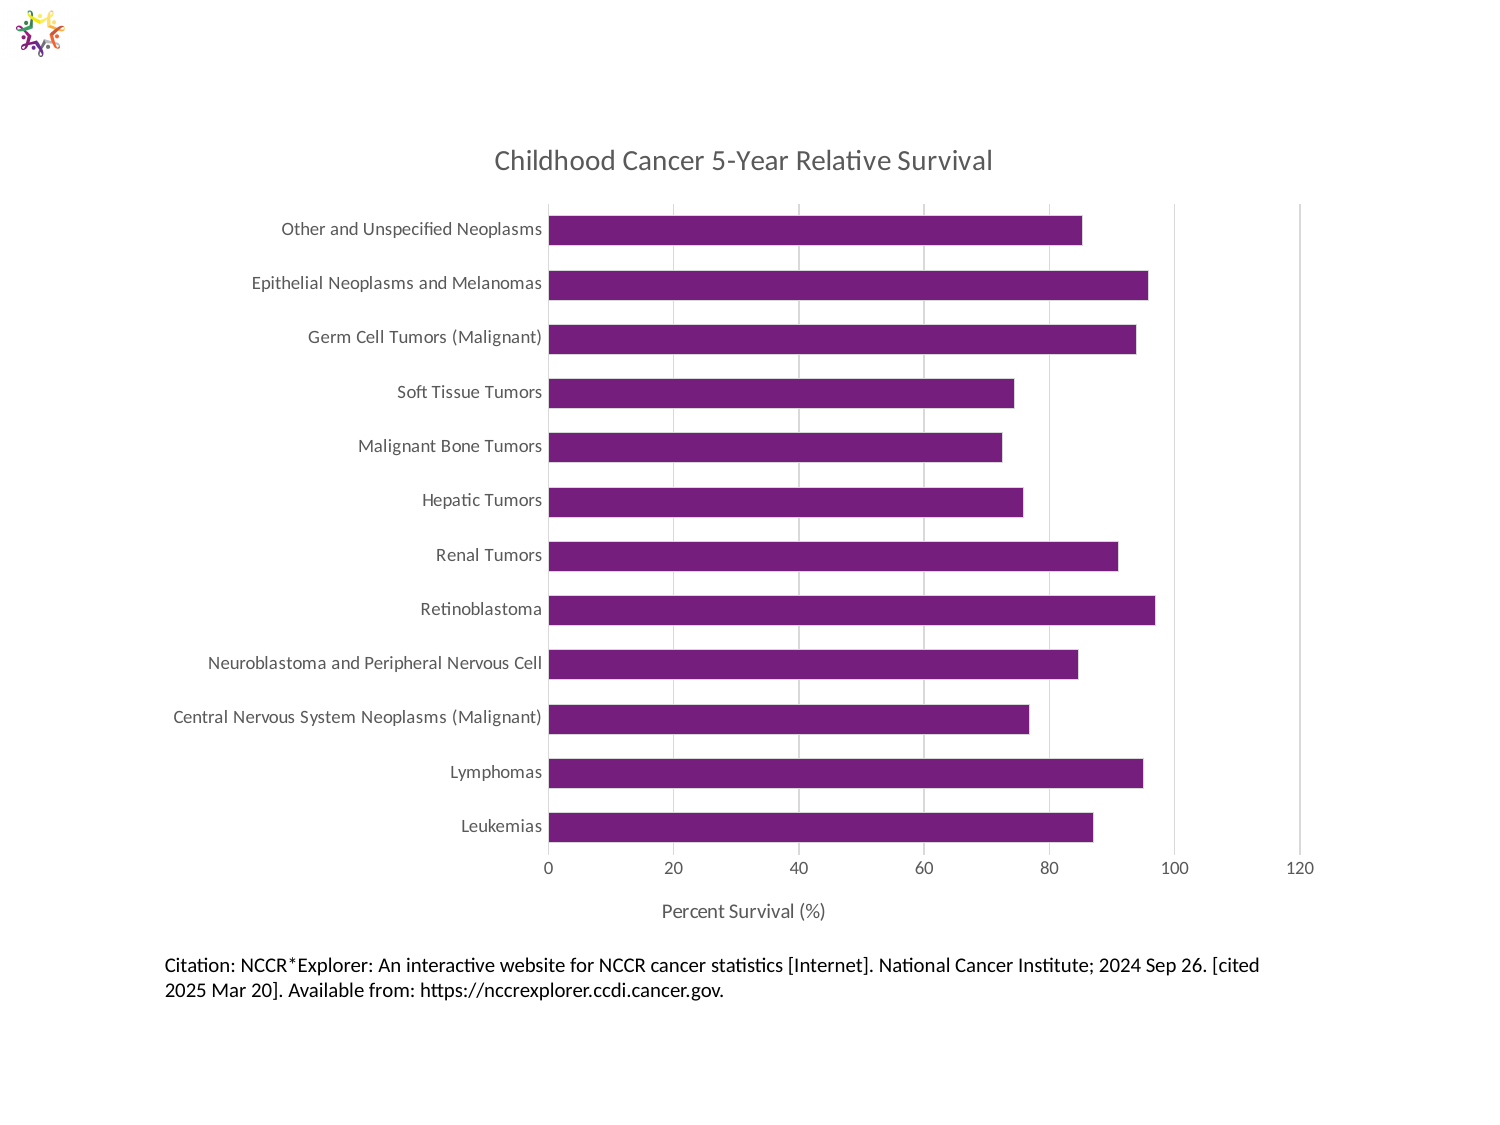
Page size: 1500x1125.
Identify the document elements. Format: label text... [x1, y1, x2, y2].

picture [0, 8, 80, 60]
chart [149, 114, 1338, 955]
text_box Citation: NCCR*Explorer: An interactive website for NCCR cancer statistics [Internet]. National Cancer Institute; 2024 Sep 26. [cited 2025 Mar 20]. Available from: https://nccrexplorer.ccdi.cancer.gov. [150, 961, 1303, 1009]
